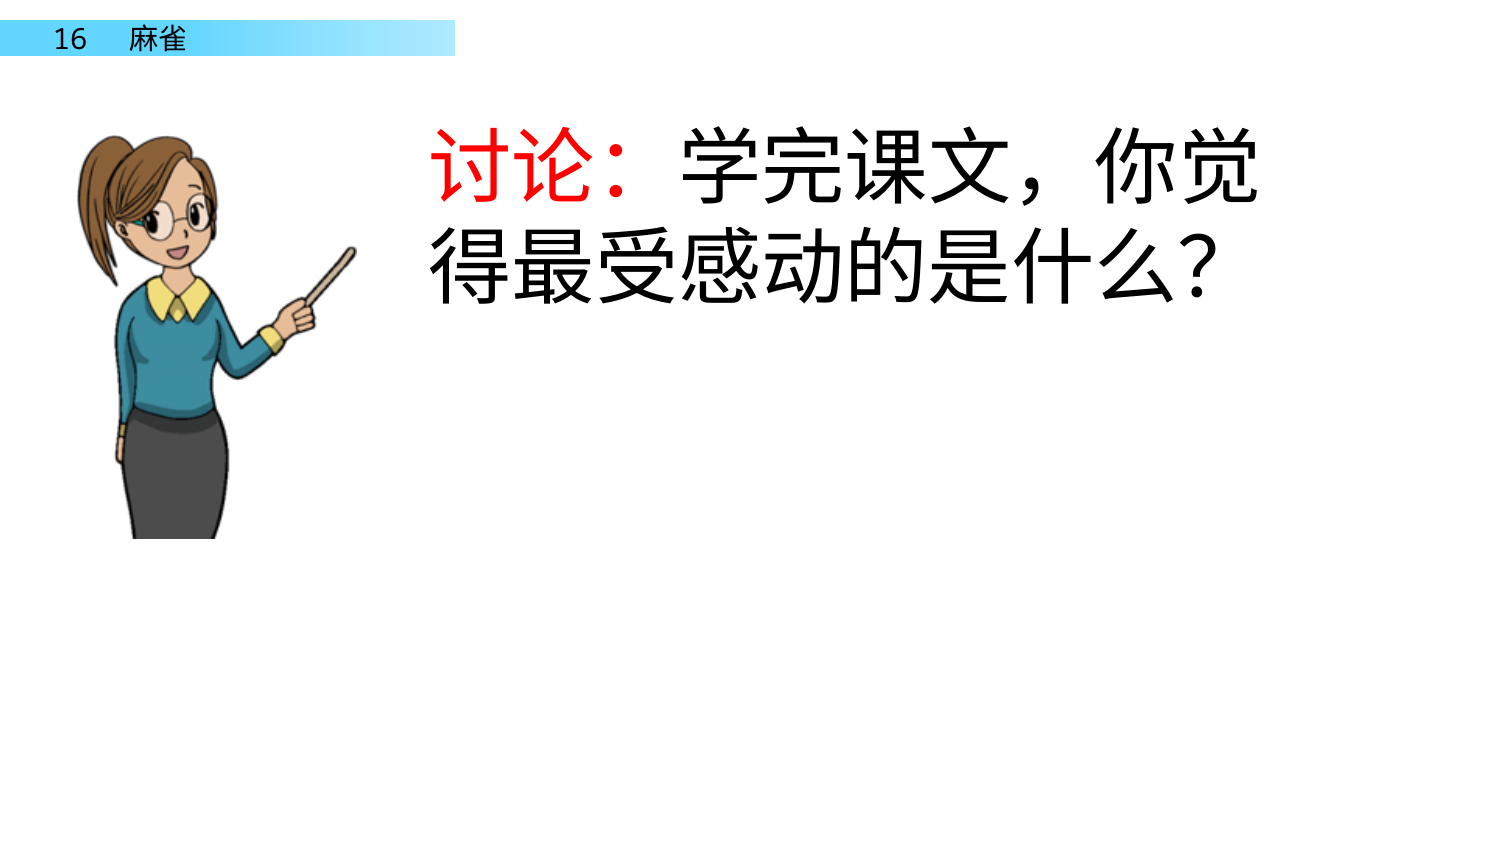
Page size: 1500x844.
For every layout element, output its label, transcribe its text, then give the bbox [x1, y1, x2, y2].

picture [77, 135, 357, 540]
text_box 讨论：学完课文，你觉得最受感动的是什么？ [413, 106, 1351, 322]
